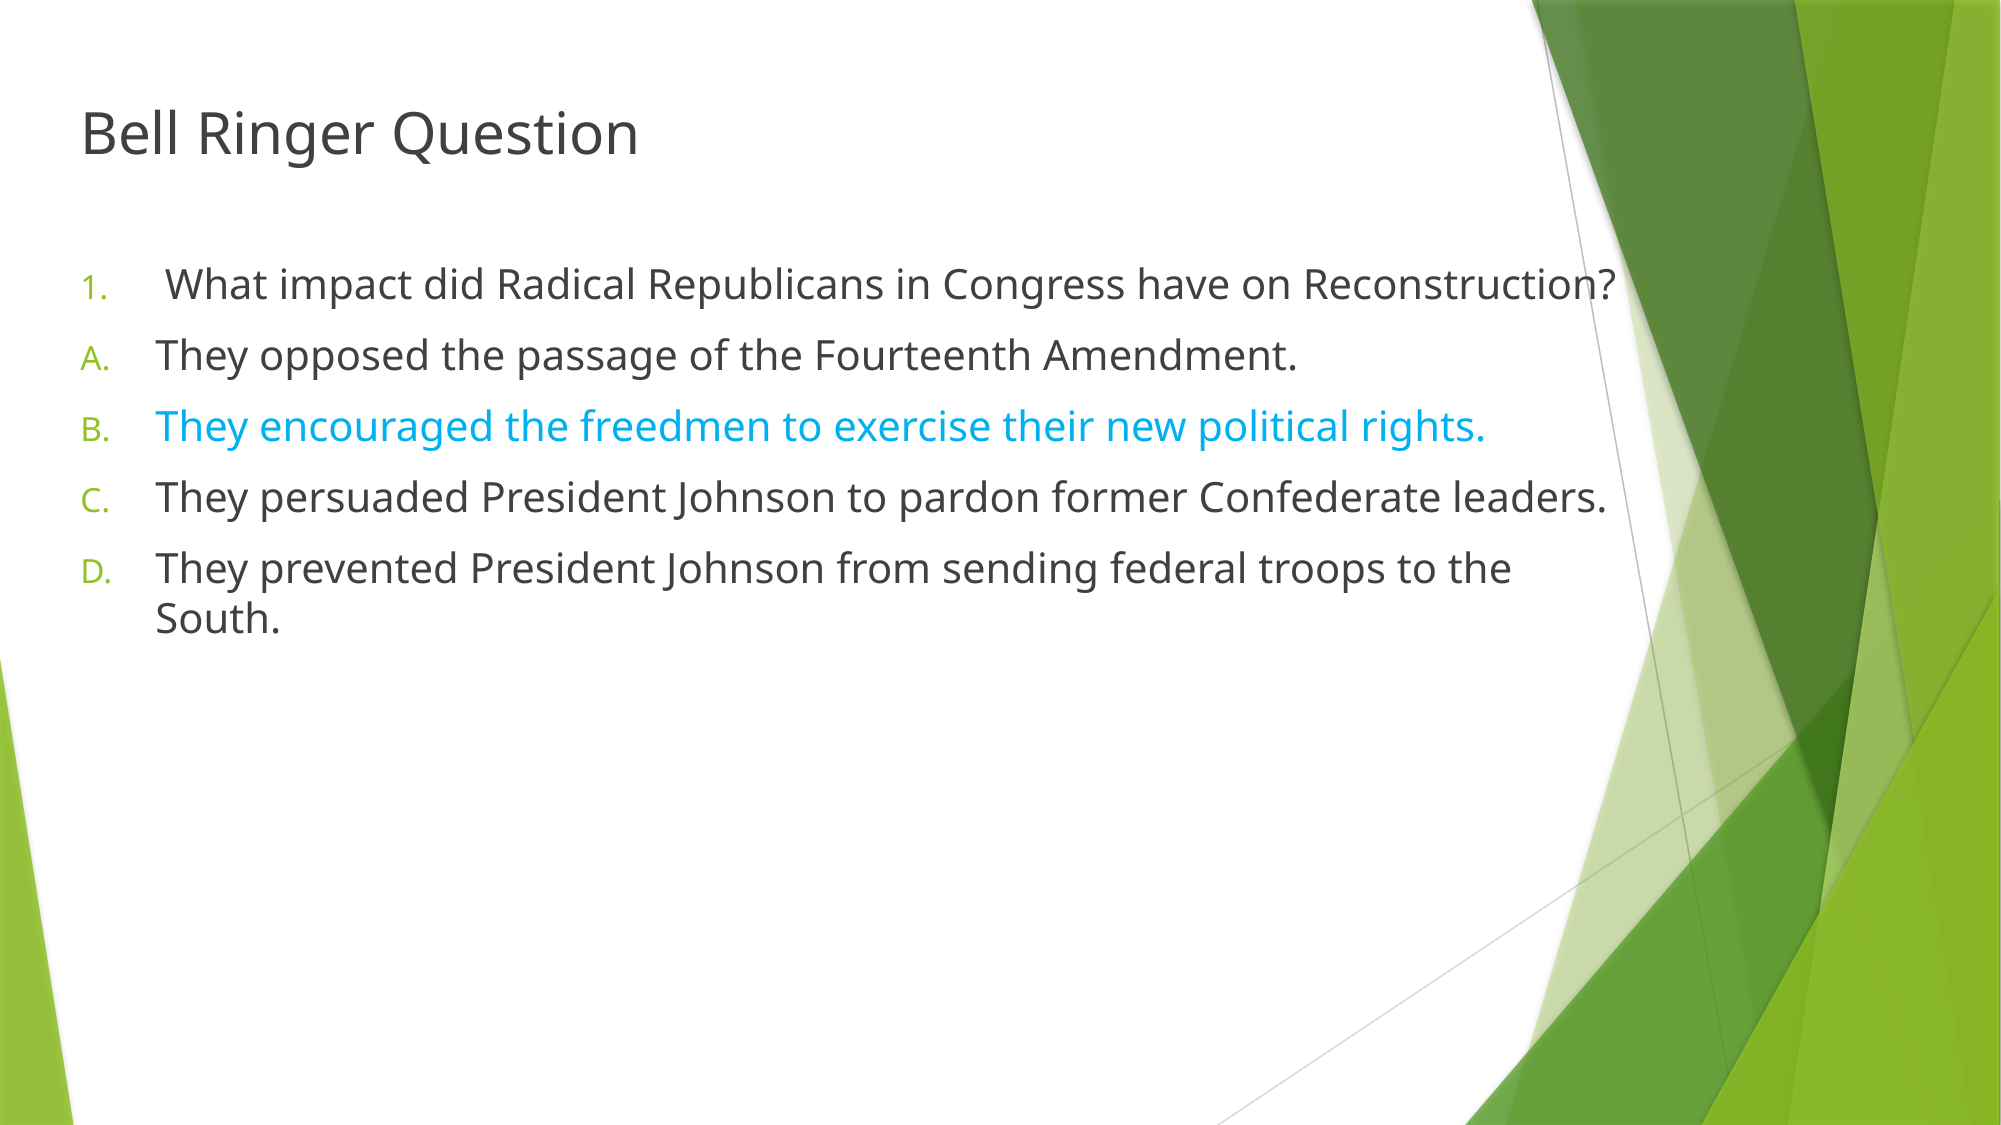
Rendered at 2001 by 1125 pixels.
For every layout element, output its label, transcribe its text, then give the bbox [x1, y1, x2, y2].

list Bell Ringer Question What impact did Radical Republicans in Congress have on Reconstruction? They opposed the passage of the Fourteenth Amendment. They encouraged the freedmen to exercise their new political rights. They persuaded President Johnson to pardon former Confederate leaders. They prevented President Johnson from sending federal troops to the South. [65, 88, 1648, 1027]
